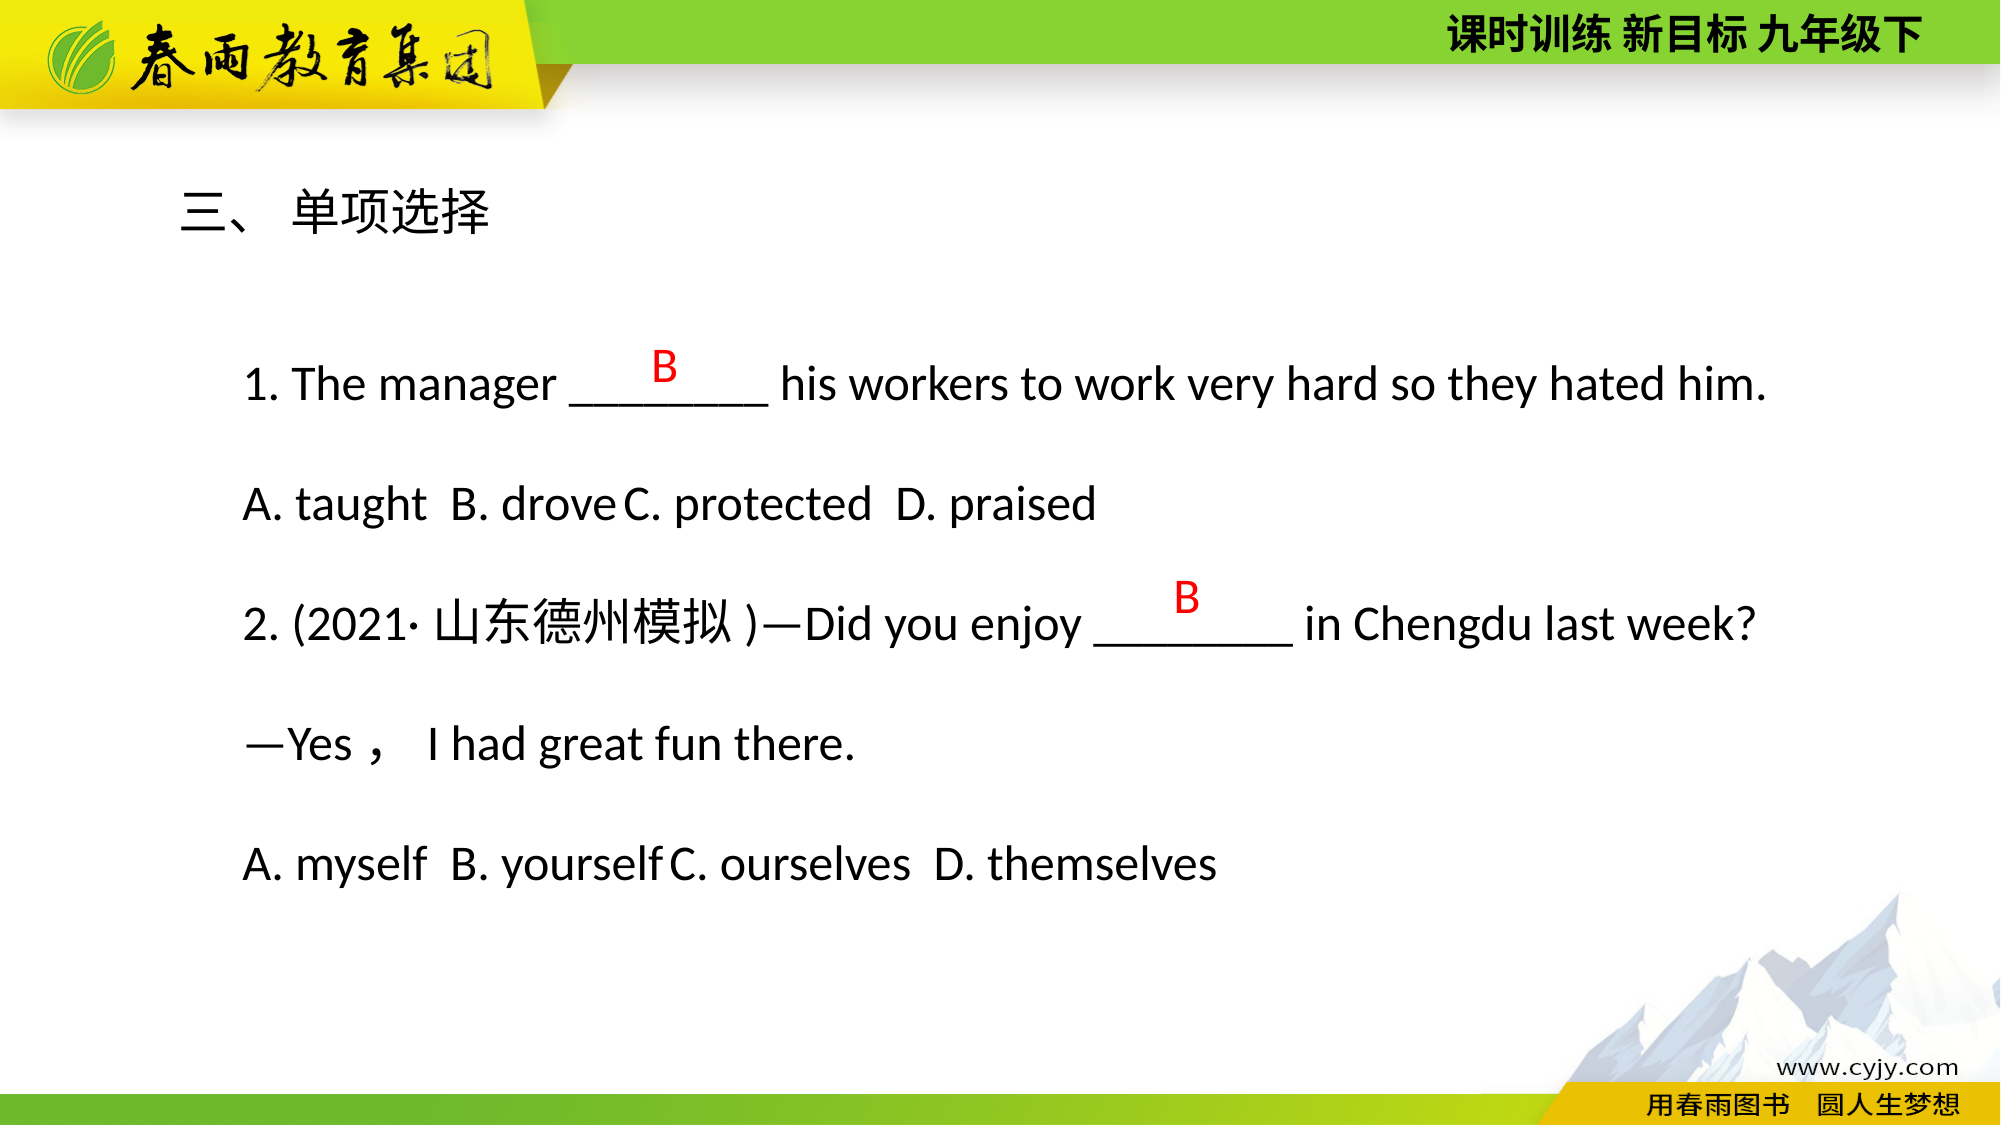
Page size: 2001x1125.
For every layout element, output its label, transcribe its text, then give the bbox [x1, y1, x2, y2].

text_box 1. The manager ________ his workers to work very hard so they hated him. A. taught B. drove C. protected D. praised 2. (2021·山东德州模拟)—Did you enjoy ________ in Chengdu last week? —Yes，I had great fun there. A. myself B. yourself C. ourselves D. themselves [227, 283, 1843, 898]
text_box B [636, 325, 694, 400]
text_box 三、 单项选择 [164, 113, 506, 248]
picture [0, 0, 2001, 1125]
text_box B [1158, 555, 1216, 631]
